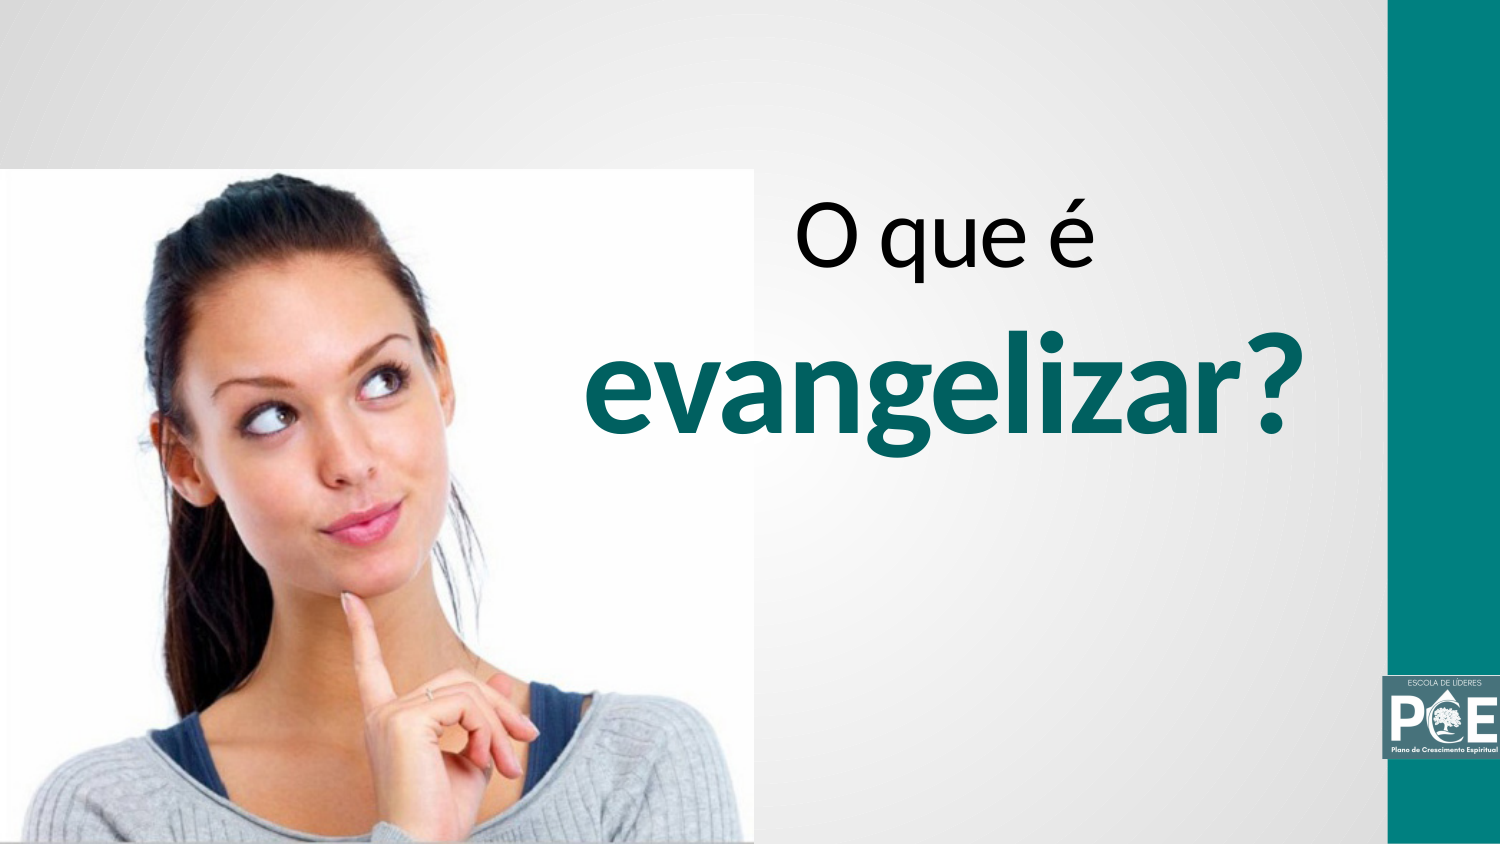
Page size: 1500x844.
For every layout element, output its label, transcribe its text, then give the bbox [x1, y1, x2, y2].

text_box O que é evangelizar? [550, 160, 1342, 470]
picture [0, 168, 754, 844]
picture [1382, 675, 1500, 759]
